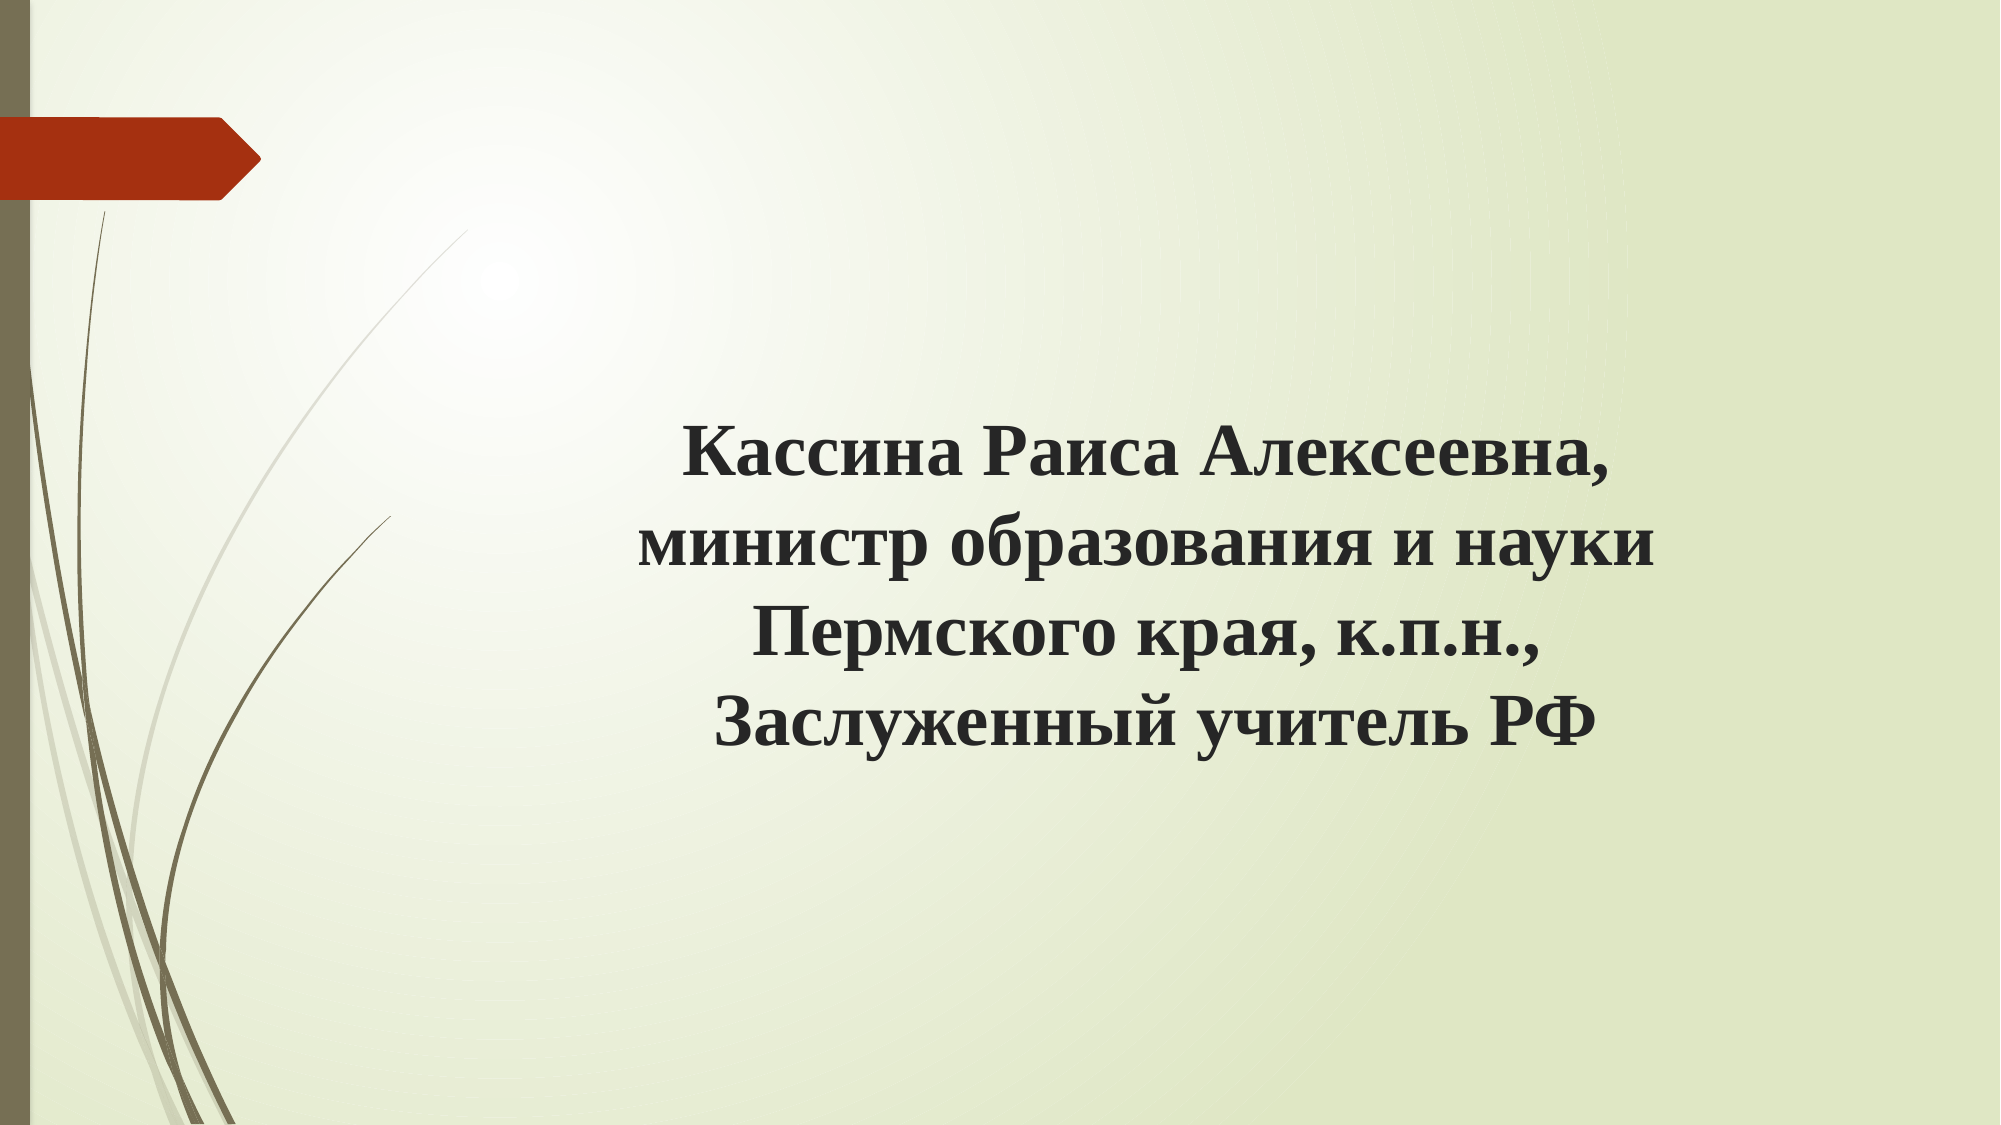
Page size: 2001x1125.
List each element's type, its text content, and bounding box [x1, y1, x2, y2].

title Кассина Раиса Алексеевна, министр образования и науки Пермского края, к.п.н., Заслуженный учитель РФ [425, 392, 1888, 936]
